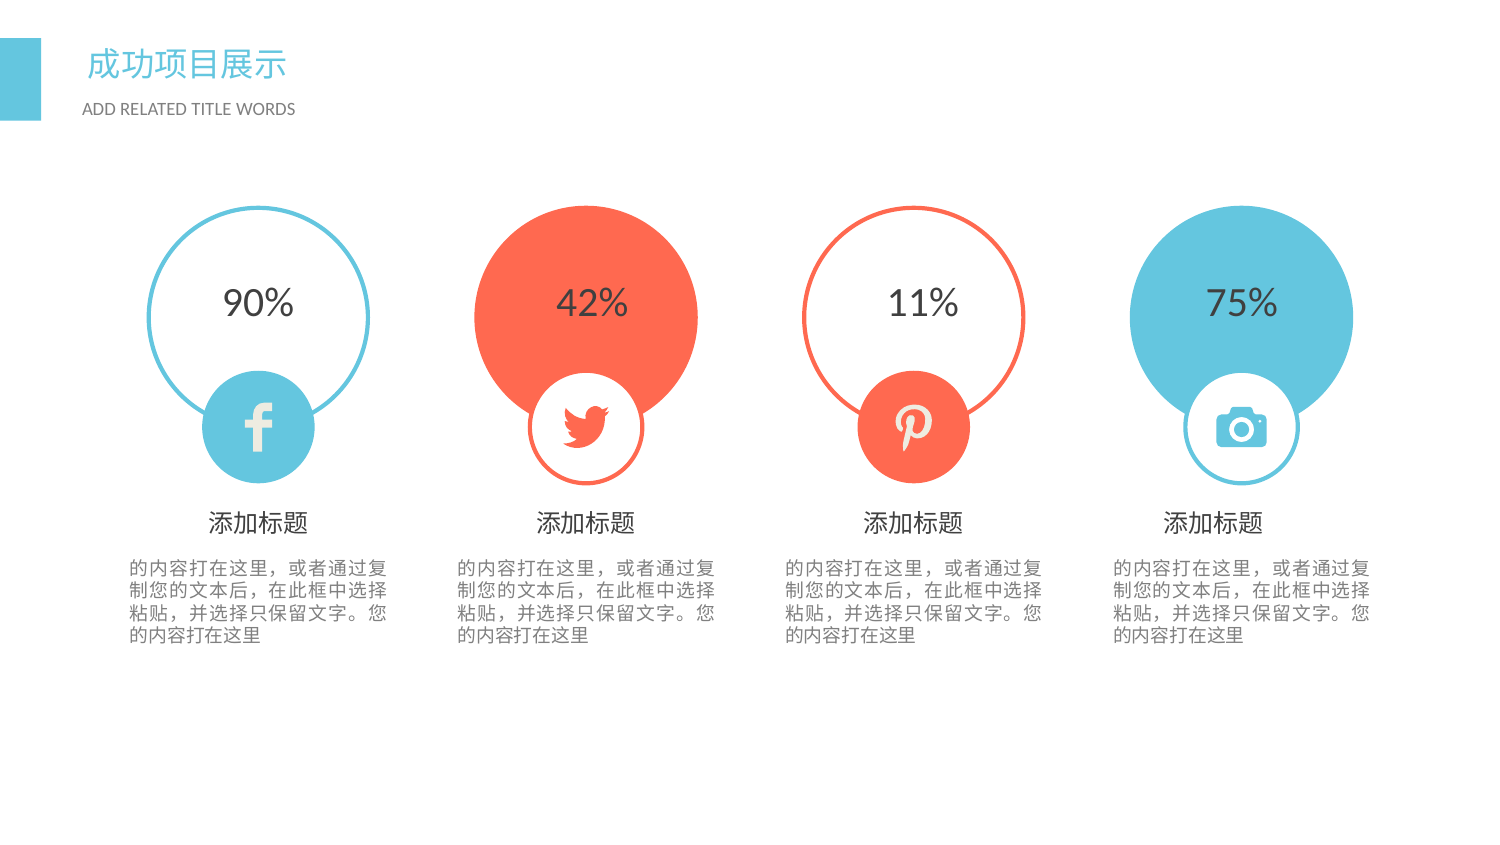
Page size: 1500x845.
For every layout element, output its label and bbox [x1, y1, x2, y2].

text_box [114, 499, 402, 656]
text_box [803, 207, 1024, 484]
text_box [476, 207, 696, 484]
text_box [442, 499, 730, 656]
text_box [1098, 499, 1386, 656]
text_box [1131, 207, 1352, 484]
text_box [770, 499, 1058, 656]
text_box [148, 207, 369, 484]
